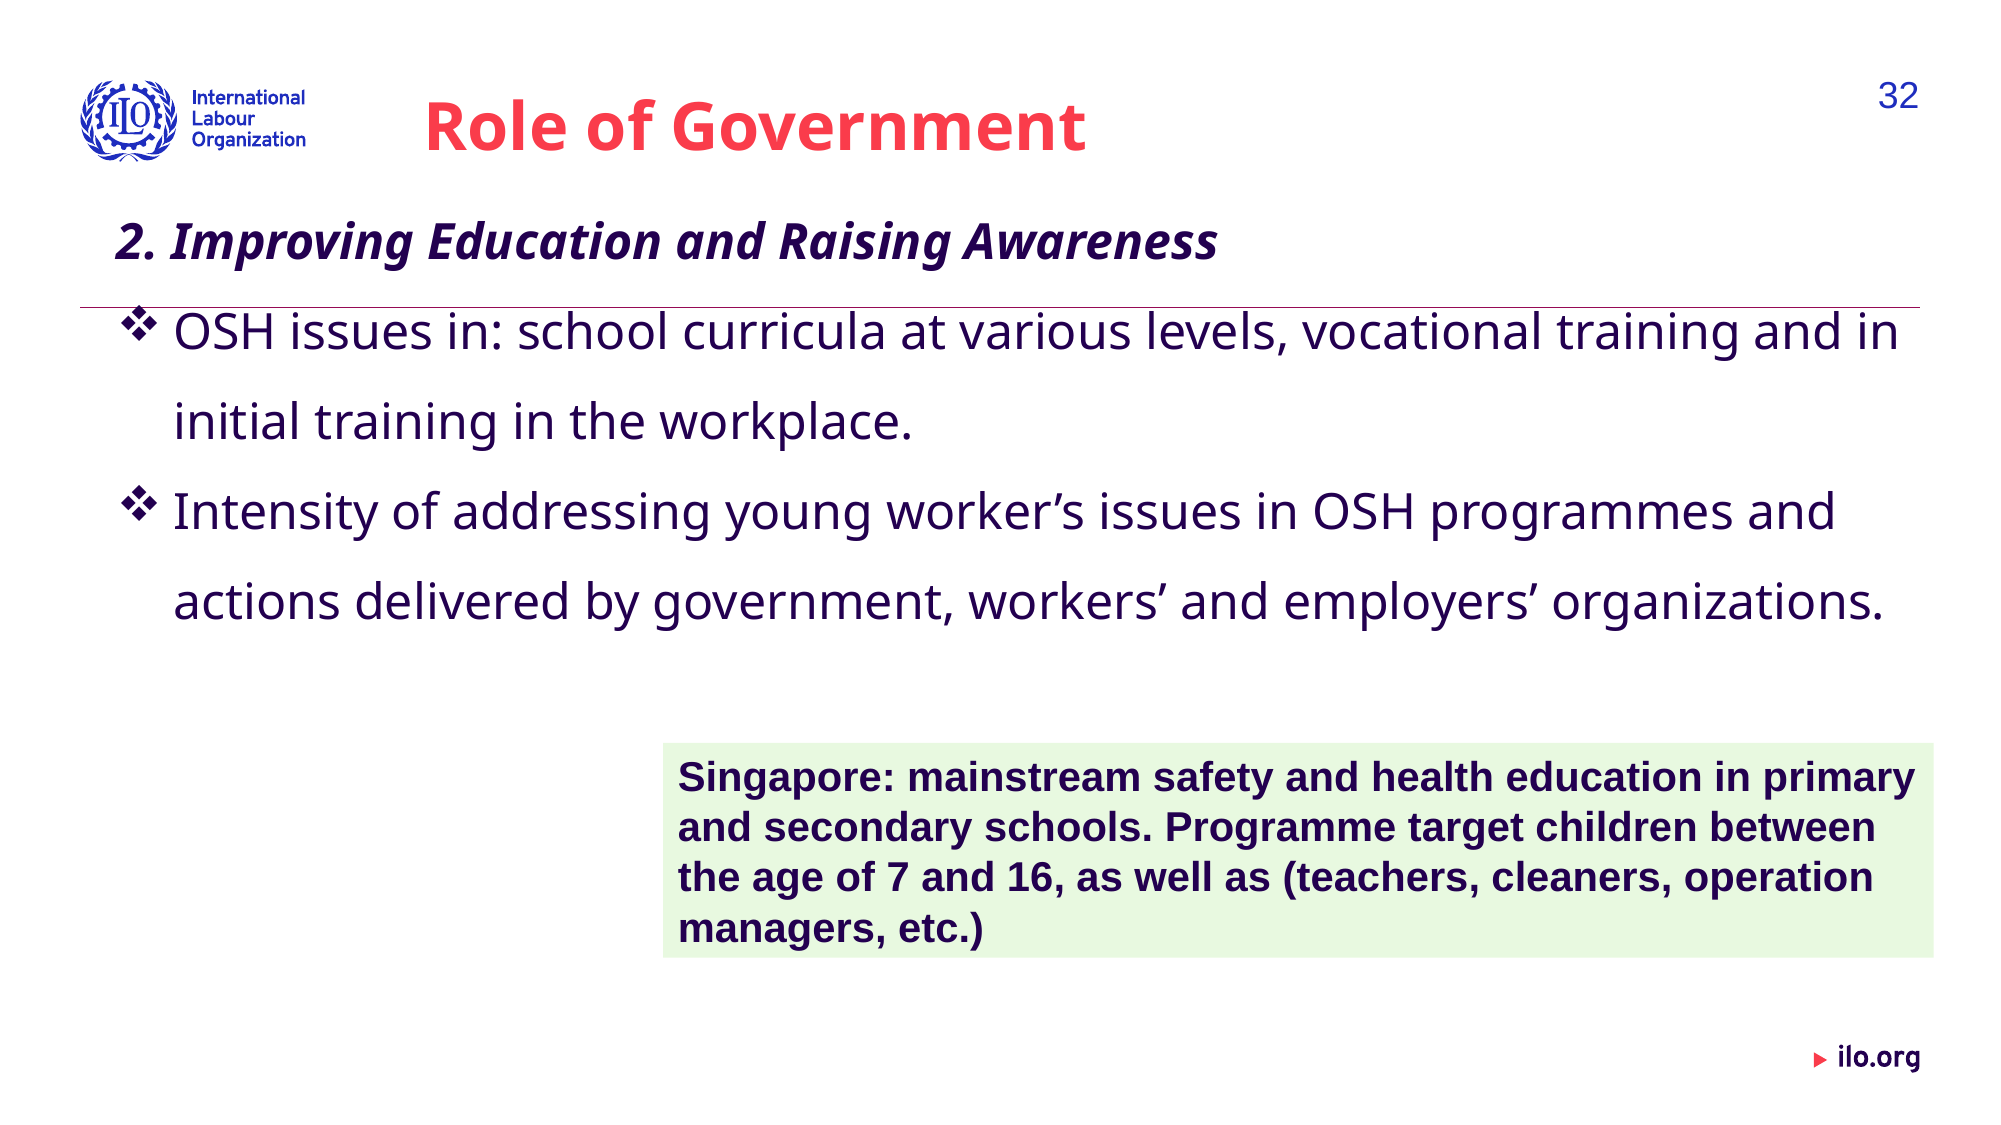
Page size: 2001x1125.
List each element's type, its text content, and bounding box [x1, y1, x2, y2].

slide_number 32 [1830, 70, 1920, 119]
text_box Singapore: mainstream safety and health education in primary and secondary schools. Programme target children between the age of 7 and 16, as well as (teachers, cleaners, operation managers, etc.) [663, 742, 1934, 958]
text_box 2. Improving Education and Raising Awareness OSH issues in: school curricula at various levels, vocational training and in initial training in the workplace. Intensity of addressing young worker’s issues in OSH programmes and actions delivered by government, workers’ and employers’ organizations. [102, 171, 1934, 697]
text_box Role of Government [408, 76, 1764, 171]
